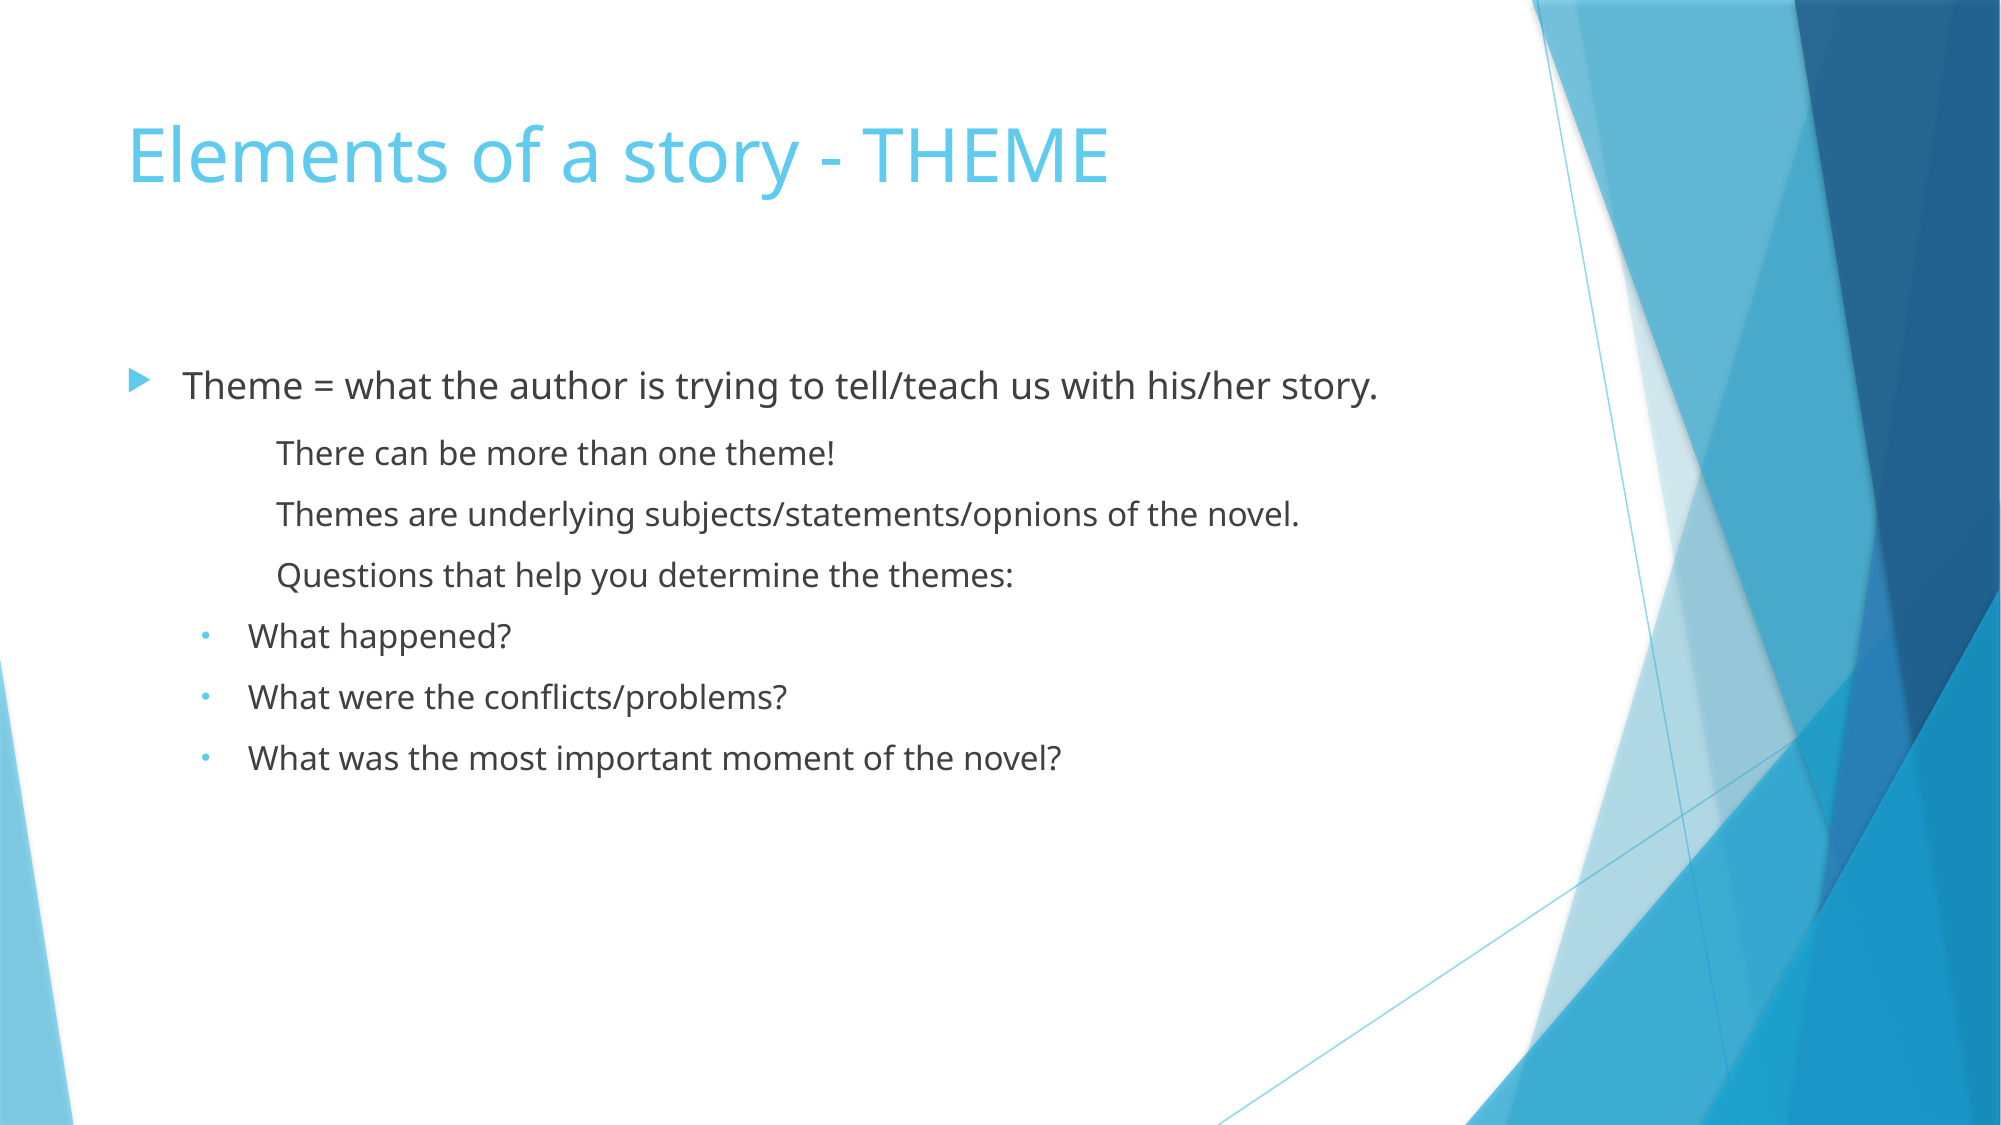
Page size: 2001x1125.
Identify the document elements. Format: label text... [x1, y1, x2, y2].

list Theme = what the author is trying to tell/teach us with his/her story. There can be more than one theme! Themes are underlying subjects/statements/opnions of the novel. Questions that help you determine the themes: What happened? What were the conflicts/problems? What was the most important moment of the novel? [111, 354, 1522, 992]
title Elements of a story - THEME [111, 99, 1522, 317]
